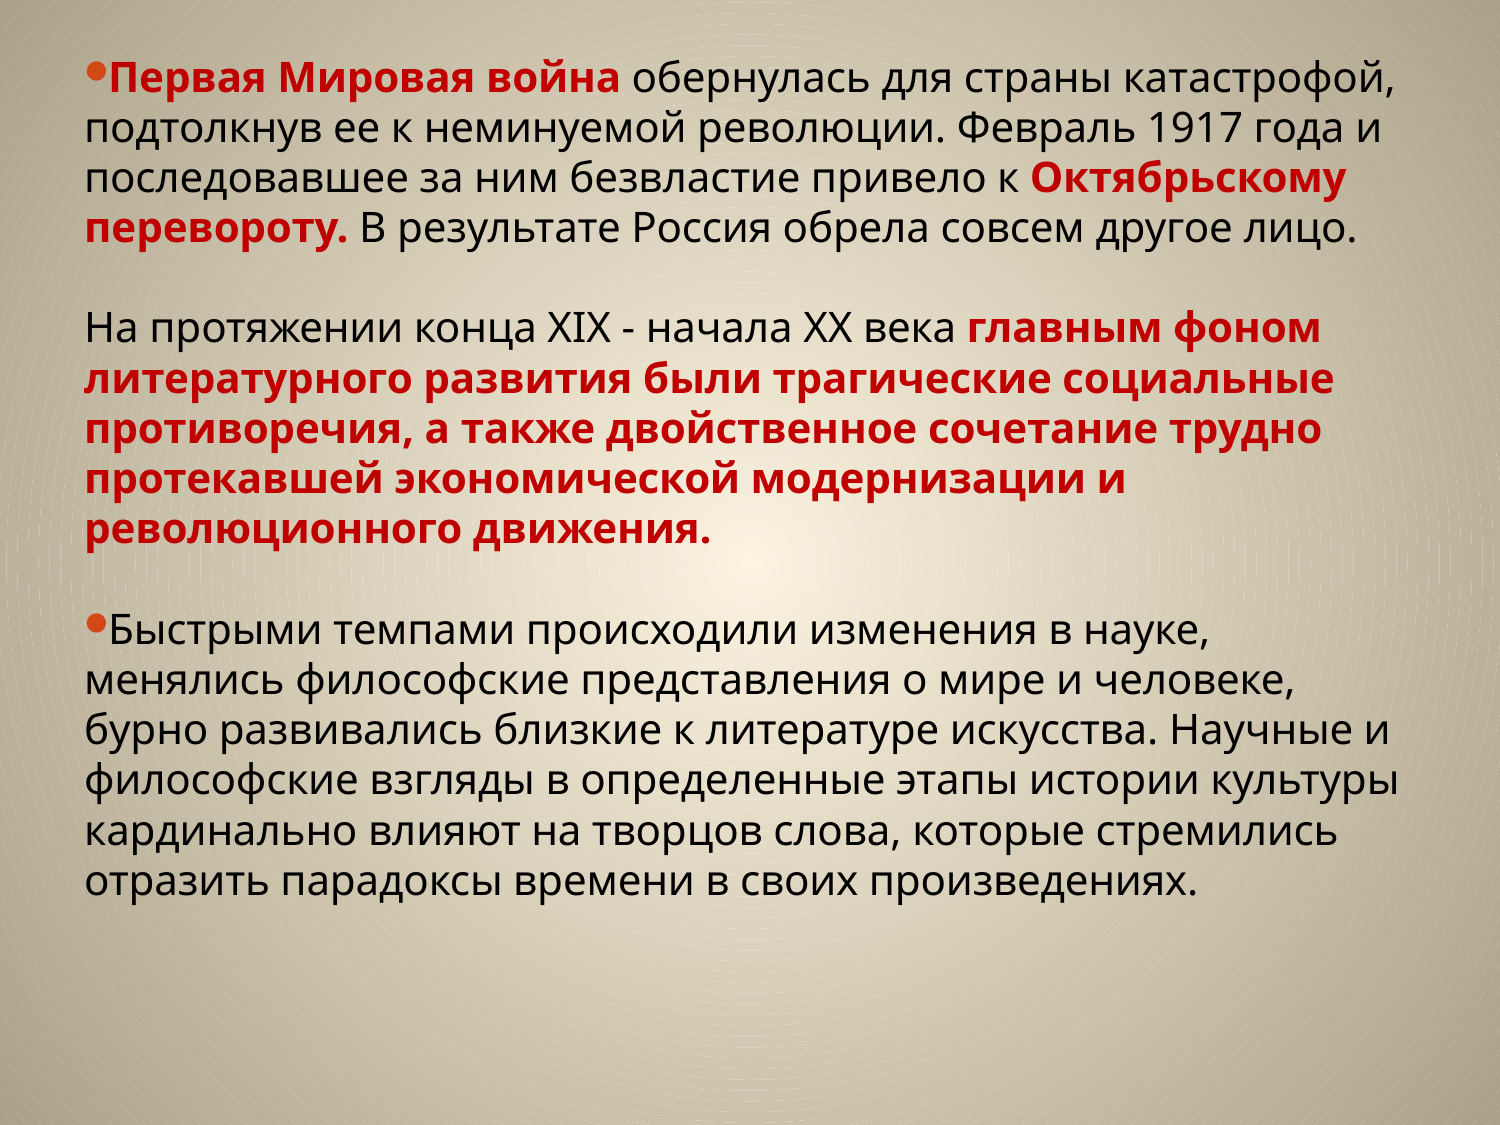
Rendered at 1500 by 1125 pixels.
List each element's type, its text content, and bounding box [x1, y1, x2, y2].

list Первая Мировая война обернулась для страны катастрофой, подтолкнув ее к неминуемой революции. Февраль 1917 года и последовавшее за ним безвластие привело к Октябрьскому перевороту. В результате Россия обрела совсем другое лицо. На протяжении конца XIX - начала XX века главным фоном литературного развития были трагические социальные противоречия, а также двойственное сочетание трудно протекавшей экономической модернизации и революционного движения. Быстрыми темпами происходили изменения в науке, менялись философские представления о мире и человеке, бурно развивались близкие к литературе искусства. Научные и философские взгляды в определенные этапы истории культуры кардинально влияют на творцов слова, которые стремились отразить парадоксы времени в своих произведениях. [76, 42, 1427, 1012]
